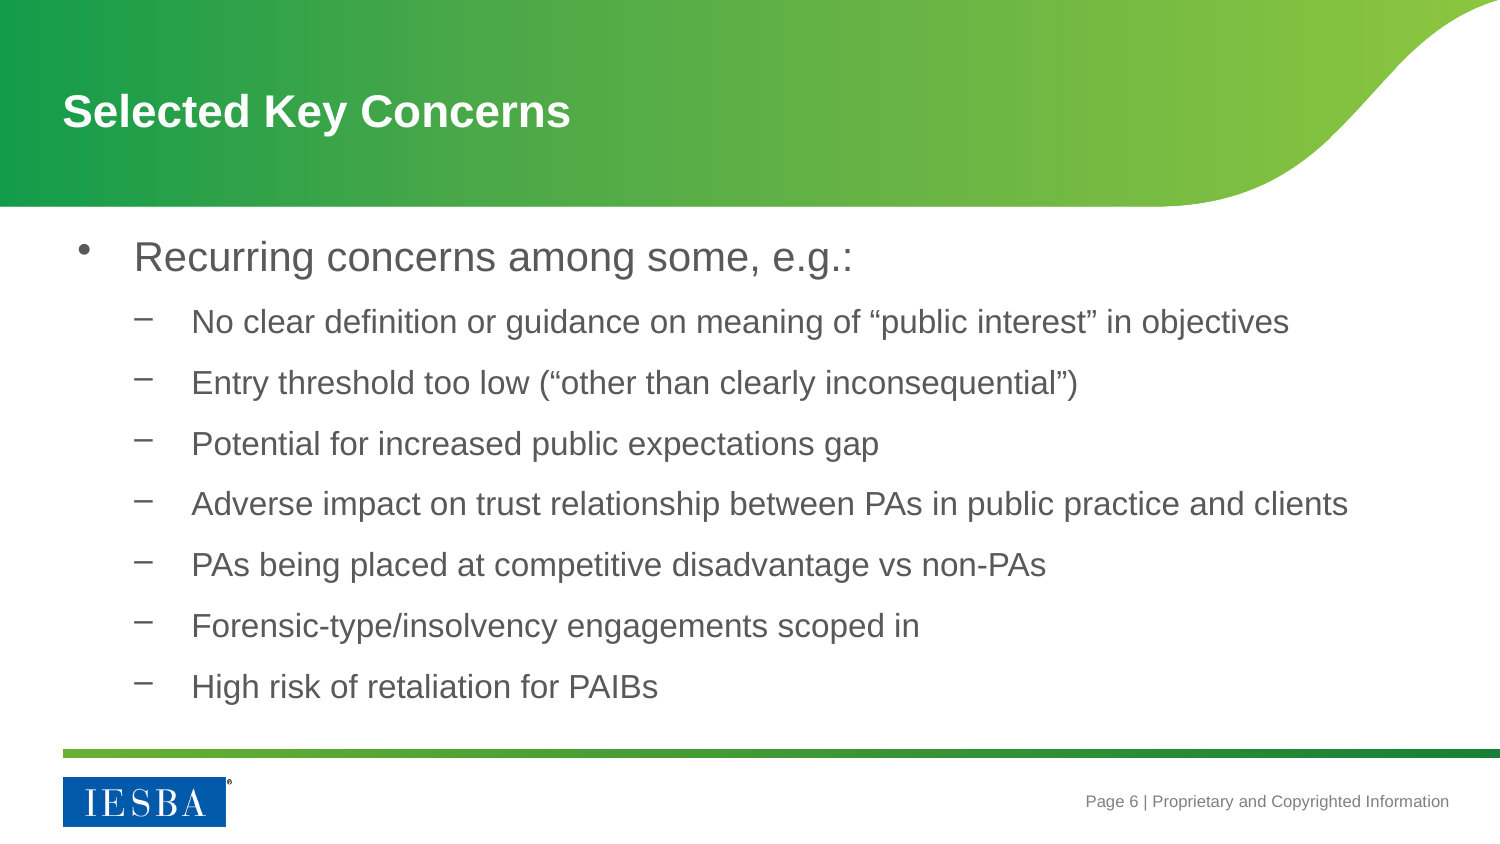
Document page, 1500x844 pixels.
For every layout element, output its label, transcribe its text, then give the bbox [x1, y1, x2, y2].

picture [0, 0, 1500, 207]
picture [63, 777, 232, 827]
title Selected Key Concerns [62, 46, 1300, 172]
list Recurring concerns among some, e.g.: No clear definition or guidance on meaning of “public interest” in objectives Entry threshold too low (“other than clearly inconsequential”) Potential for increased public expectations gap Adverse impact on trust relationship between PAs in public practice and clients PAs being placed at competitive disadvantage vs non-PAs Forensic-type/insolvency engagements scoped in High risk of retaliation for PAIBs [62, 221, 1475, 760]
